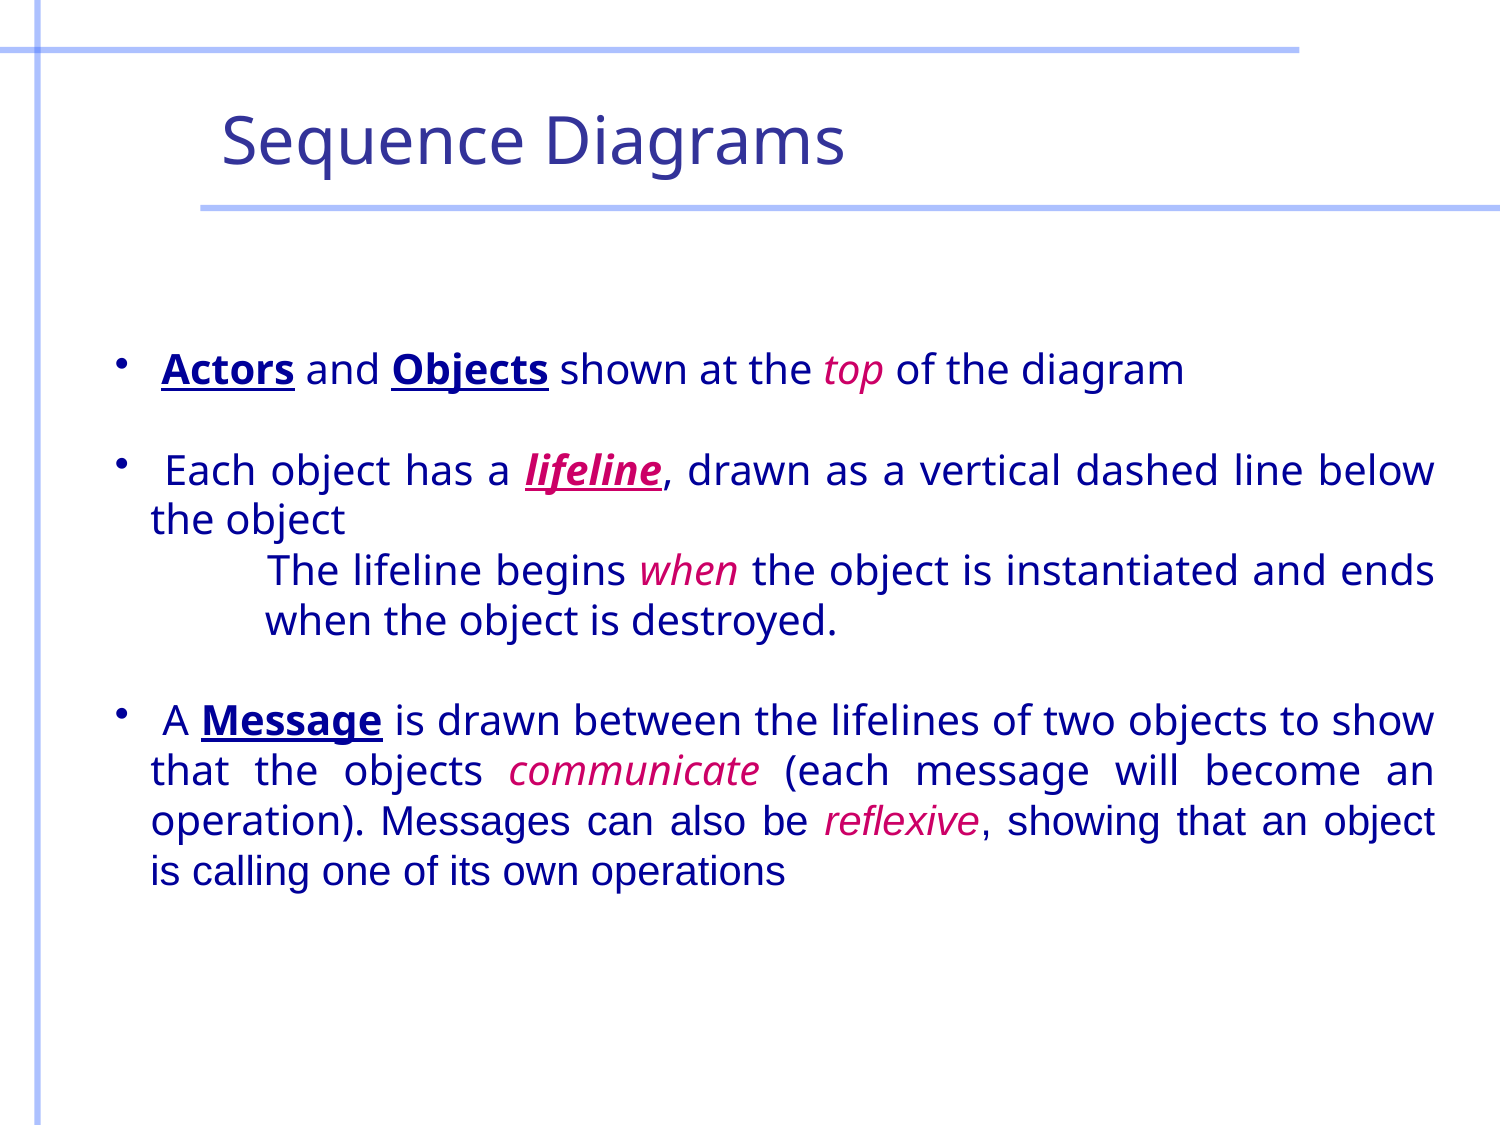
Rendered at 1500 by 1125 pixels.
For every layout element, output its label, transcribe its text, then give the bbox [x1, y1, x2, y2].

text_box Actors and Objects shown at the top of the diagram Each object has a lifeline, drawn as a vertical dashed line below the object The lifeline begins when the object is instantiated and ends when the object is destroyed. A Message is drawn between the lifelines of two objects to show that the objects communicate (each message will become an operation). Messages can also be reflexive, showing that an object is calling one of its own operations [100, 285, 1451, 1051]
text_box Sequence Diagrams [206, 90, 1436, 185]
